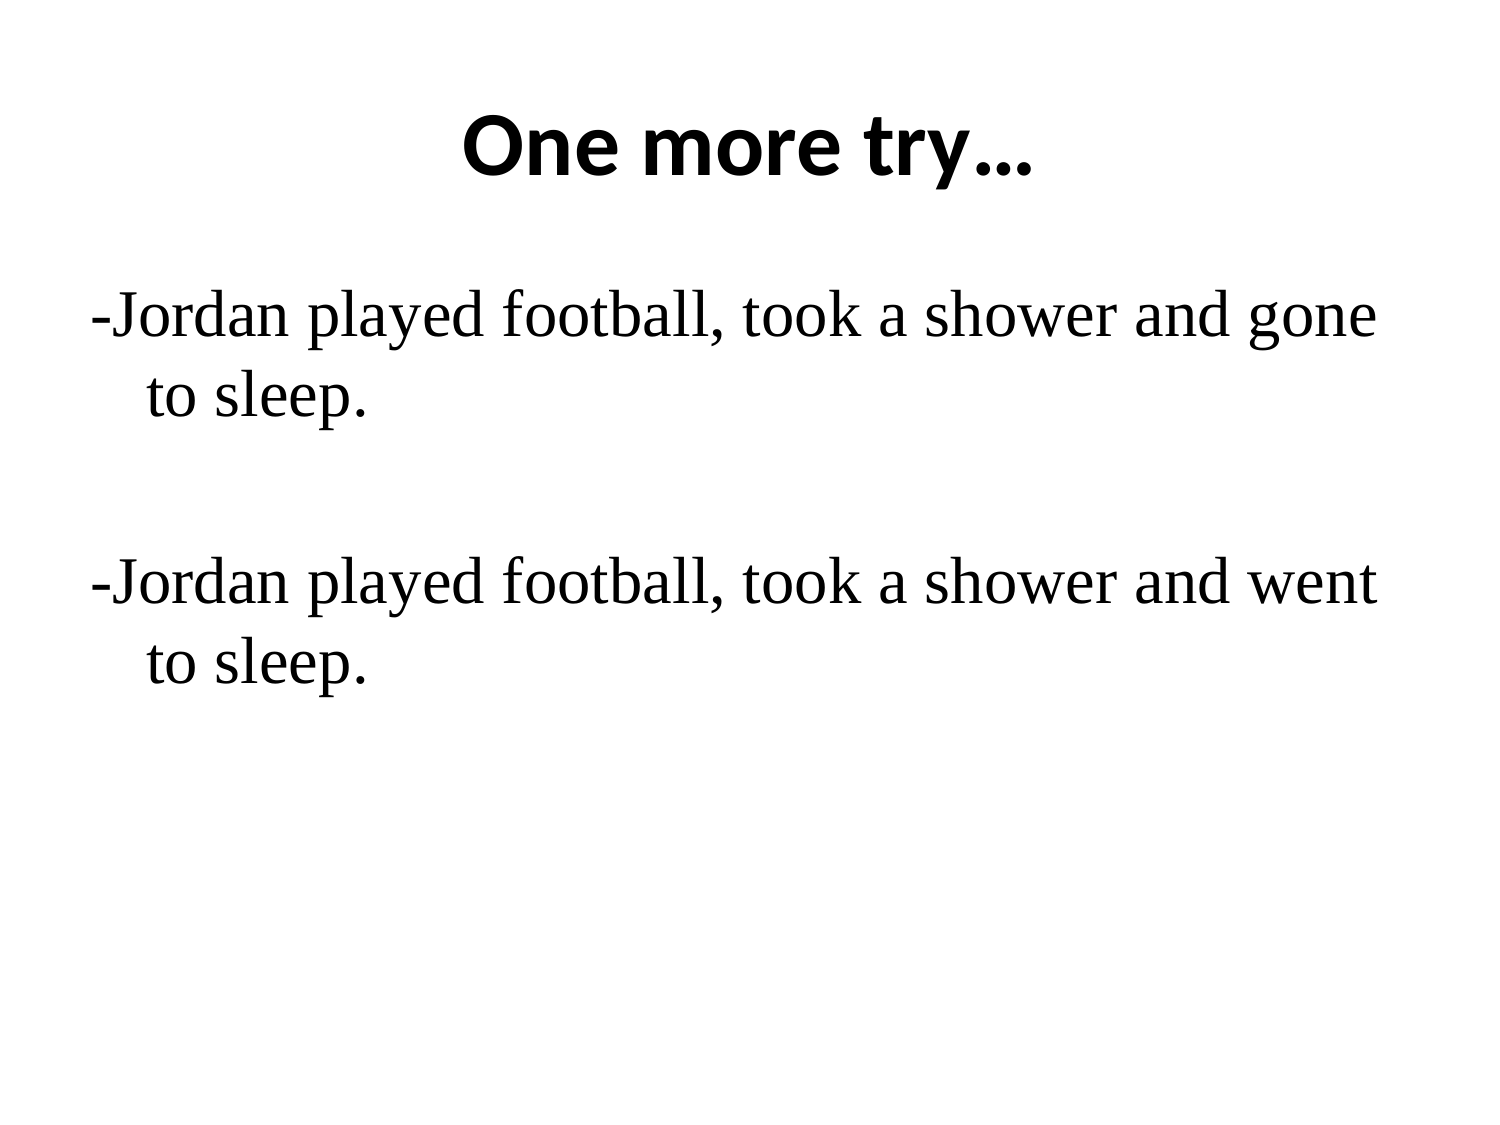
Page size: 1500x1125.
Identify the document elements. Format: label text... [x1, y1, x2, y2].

list -Jordan played football, took a shower and gone to sleep. -Jordan played football, took a shower and went to sleep. [75, 262, 1425, 1005]
title One more try… [75, 45, 1425, 233]
